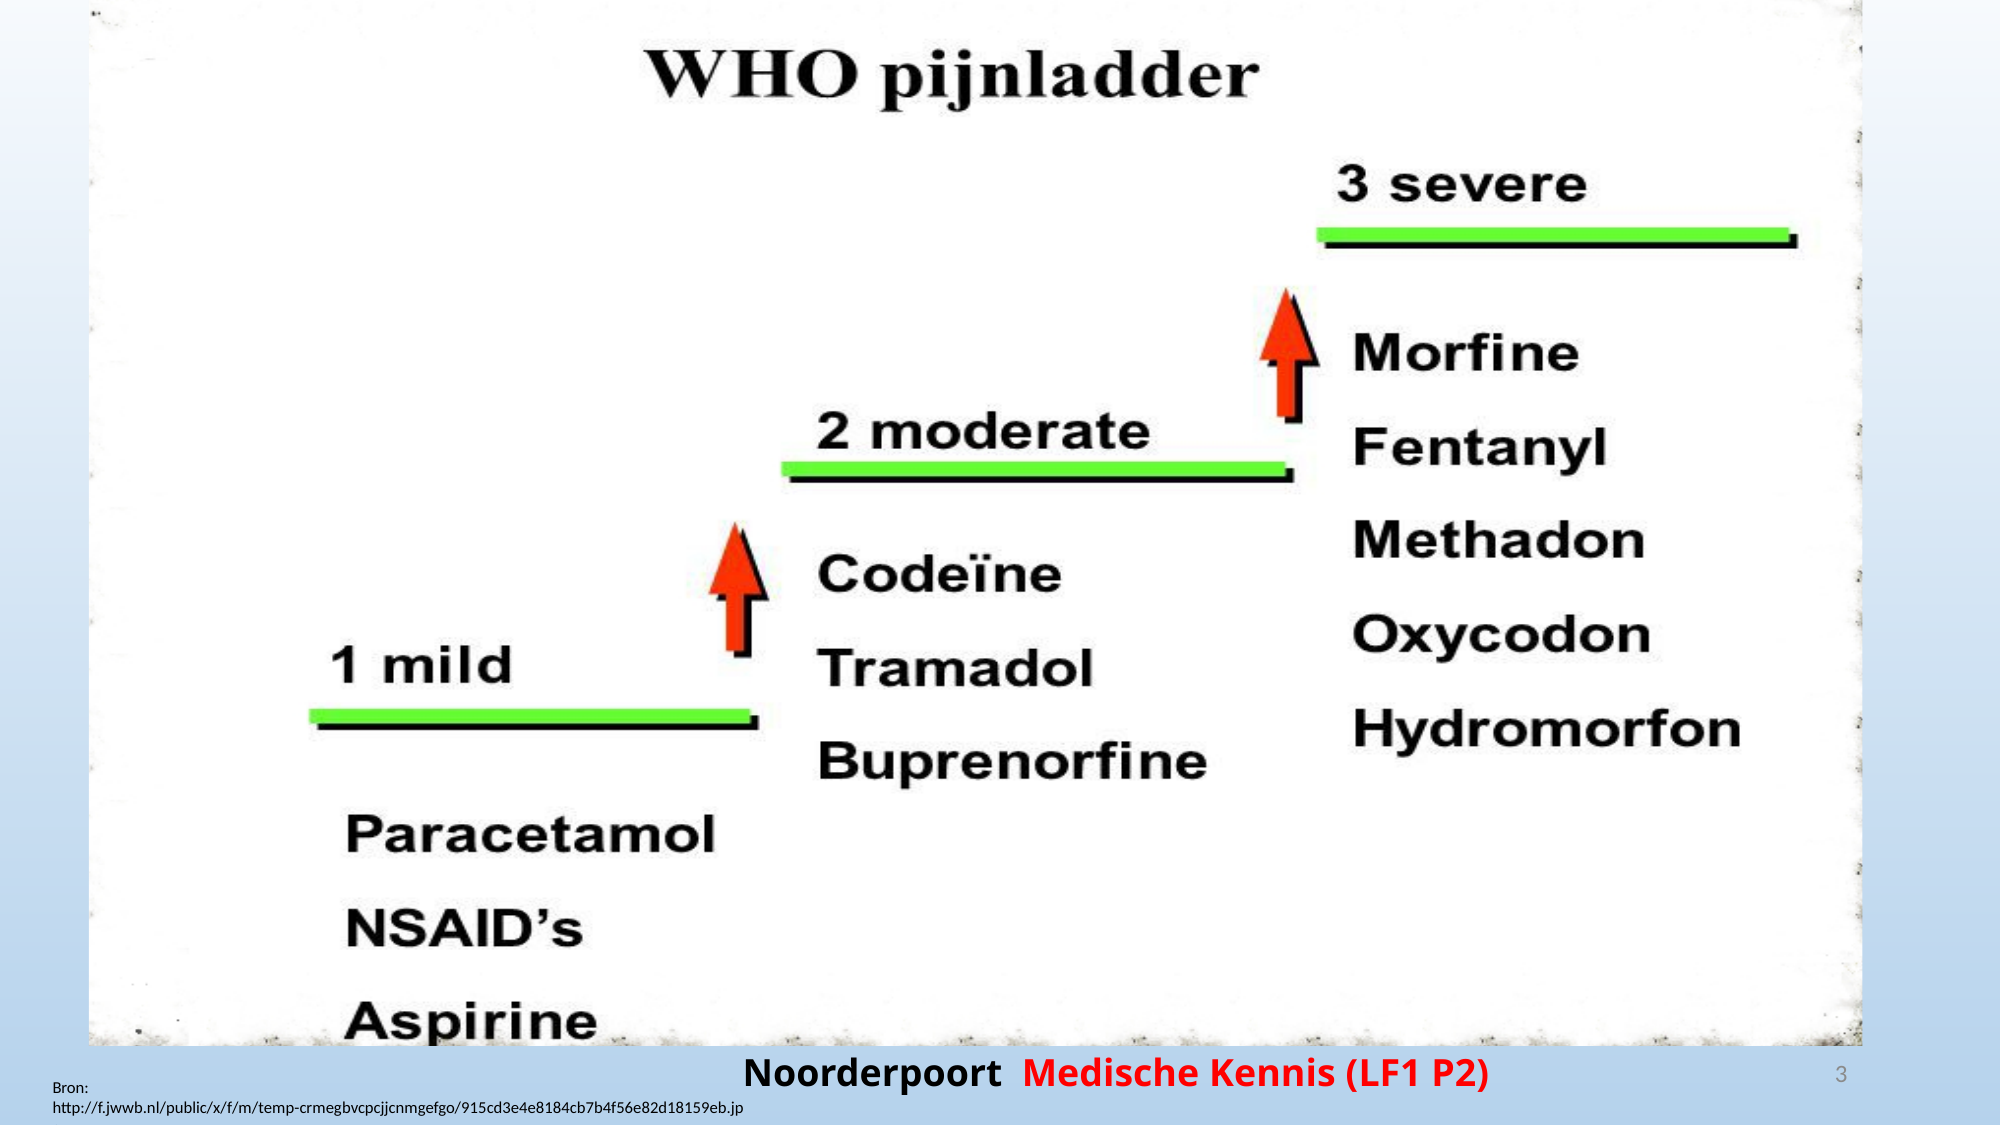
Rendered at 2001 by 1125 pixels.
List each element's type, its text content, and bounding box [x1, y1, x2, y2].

picture [88, 0, 1863, 1046]
text_box Noorderpoort Medische Kennis (LF1 P2) [727, 1046, 1544, 1102]
text_box Bron: http://f.jwwb.nl/public/x/f/m/temp-crmegbvcpcjjcnmgefgo/915cd3e4e8184cb7b4f56e82d18159eb.jpg [37, 1069, 764, 1125]
slide_number 3 [1412, 1046, 1863, 1103]
